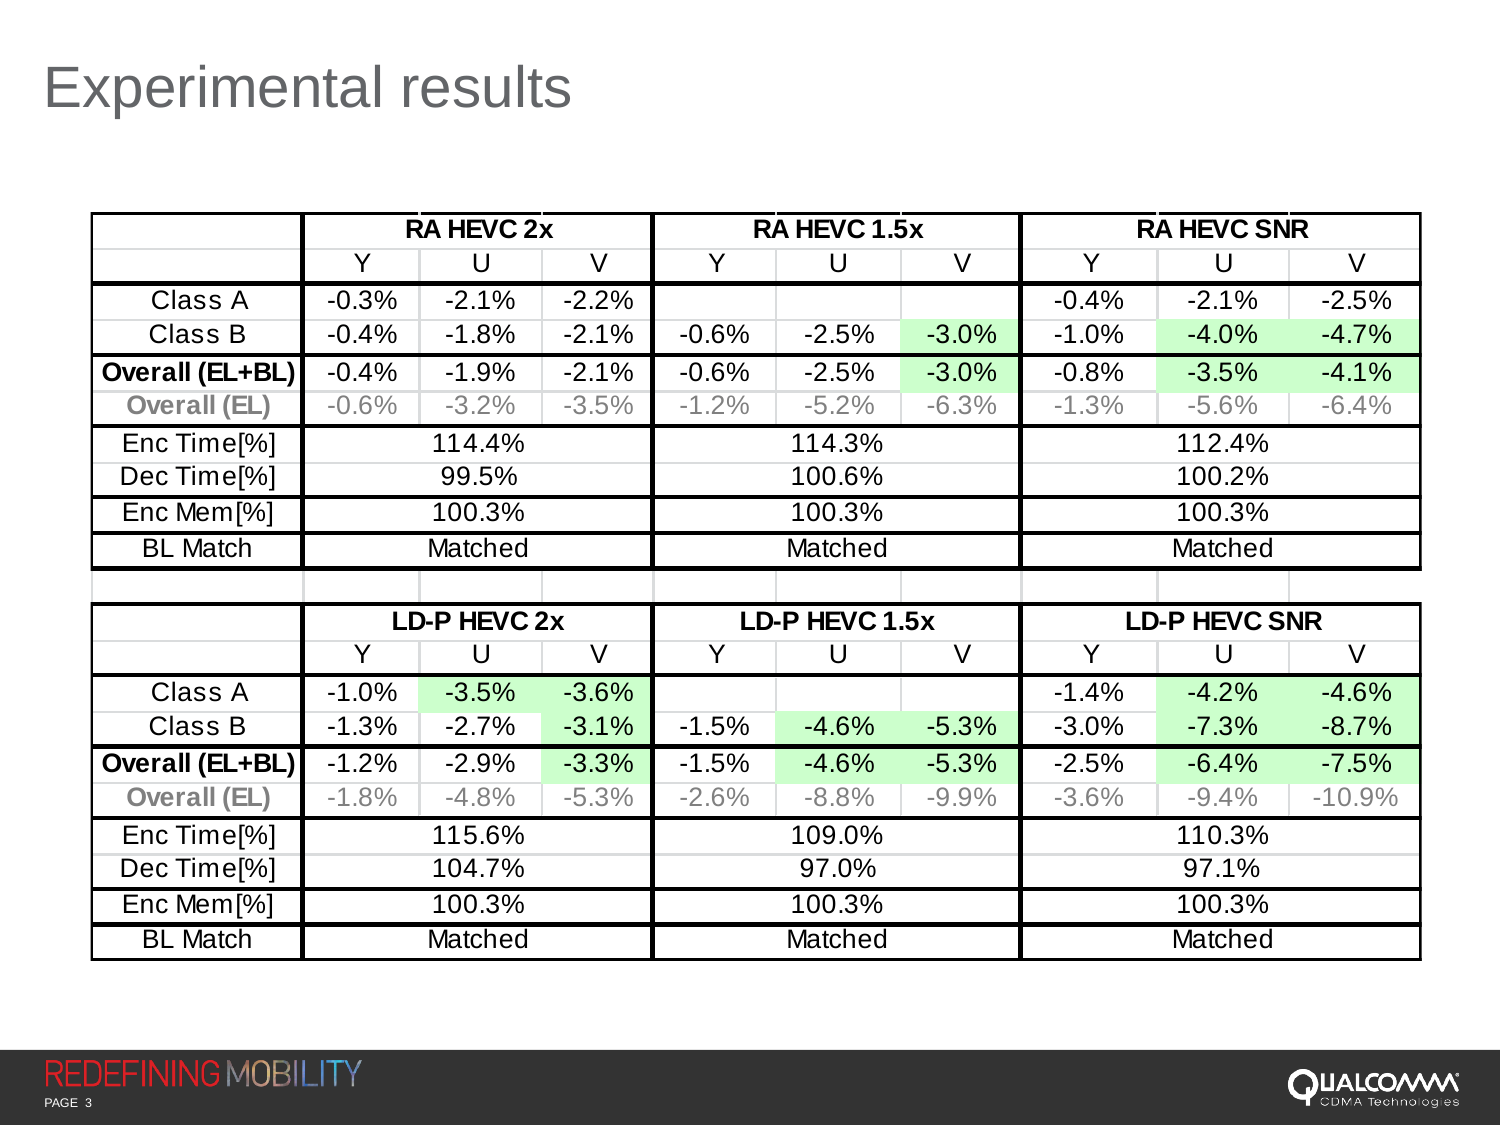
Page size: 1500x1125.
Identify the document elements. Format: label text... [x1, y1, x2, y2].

picture [90, 212, 1425, 963]
picture [30, 1048, 372, 1099]
title Experimental results [28, 44, 1462, 138]
picture [1278, 1058, 1478, 1114]
